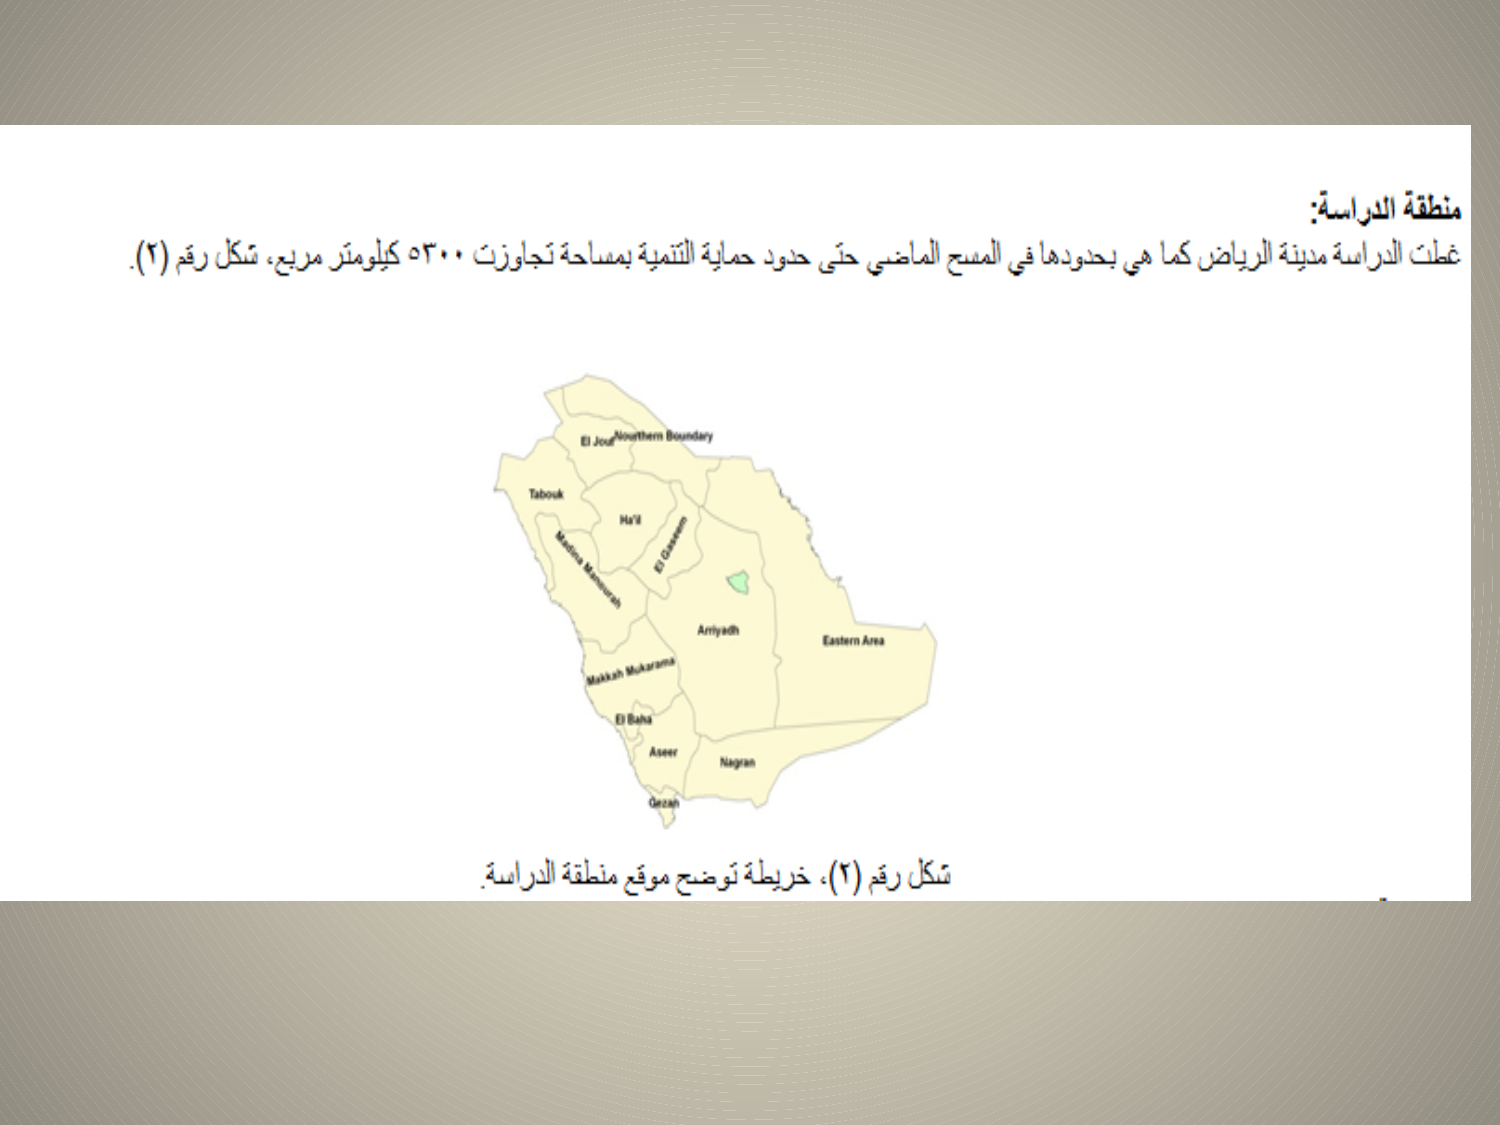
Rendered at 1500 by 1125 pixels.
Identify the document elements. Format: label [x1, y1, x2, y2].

picture [0, 125, 1471, 901]
